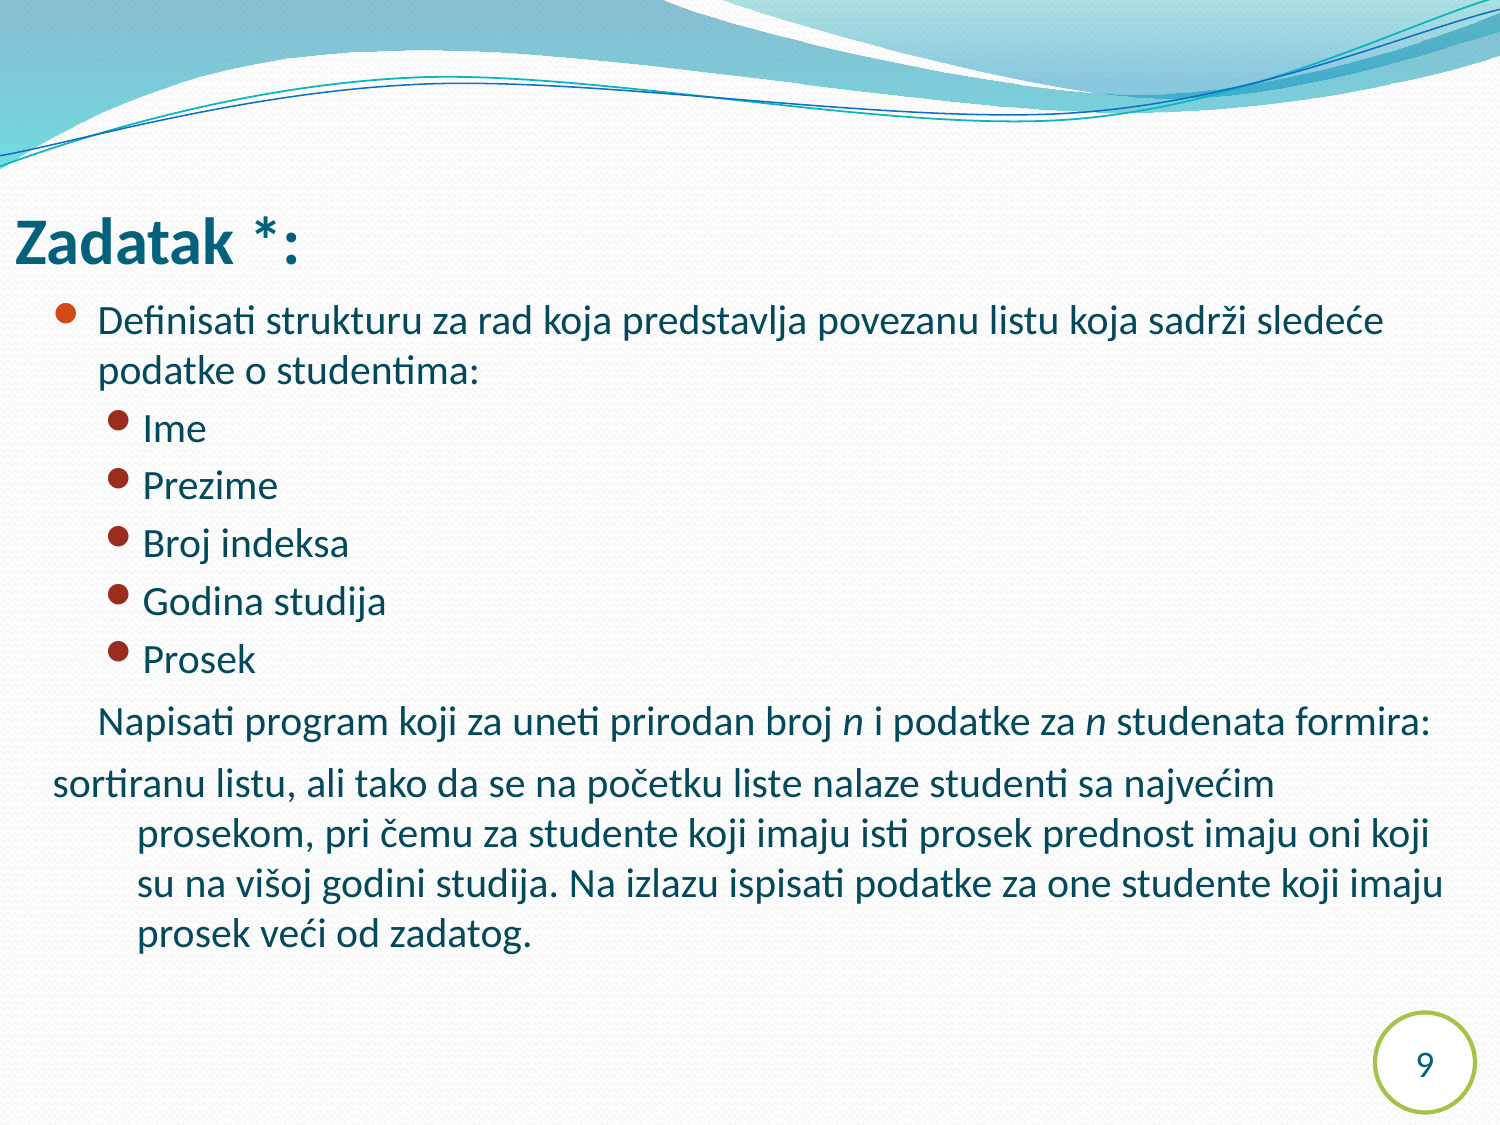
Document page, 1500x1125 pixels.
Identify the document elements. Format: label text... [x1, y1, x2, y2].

text_box Definisati strukturu za rad koja predstavlja povezanu listu koja sadrži sledeće podatke o studentima: Ime Prezime Broj indeksa Godina studija Prosek Napisati program koji za uneti prirodan broj n i podatke za n studenata formira: sortiranu listu, ali tako da se na početku liste nalaze studenti sa najvećim prosekom, pri čemu za studente koji imaju isti prosek prednost imaju oni koji su na višoj godini studija. Na izlazu ispisati podatke za one studente koji imaju prosek veći od zadatog. [37, 285, 1463, 1100]
text_box 9 [1463, 1026, 1478, 1099]
text_box Zadatak *: [0, 149, 1175, 286]
text_box 9 [1388, 1100, 1462, 1115]
